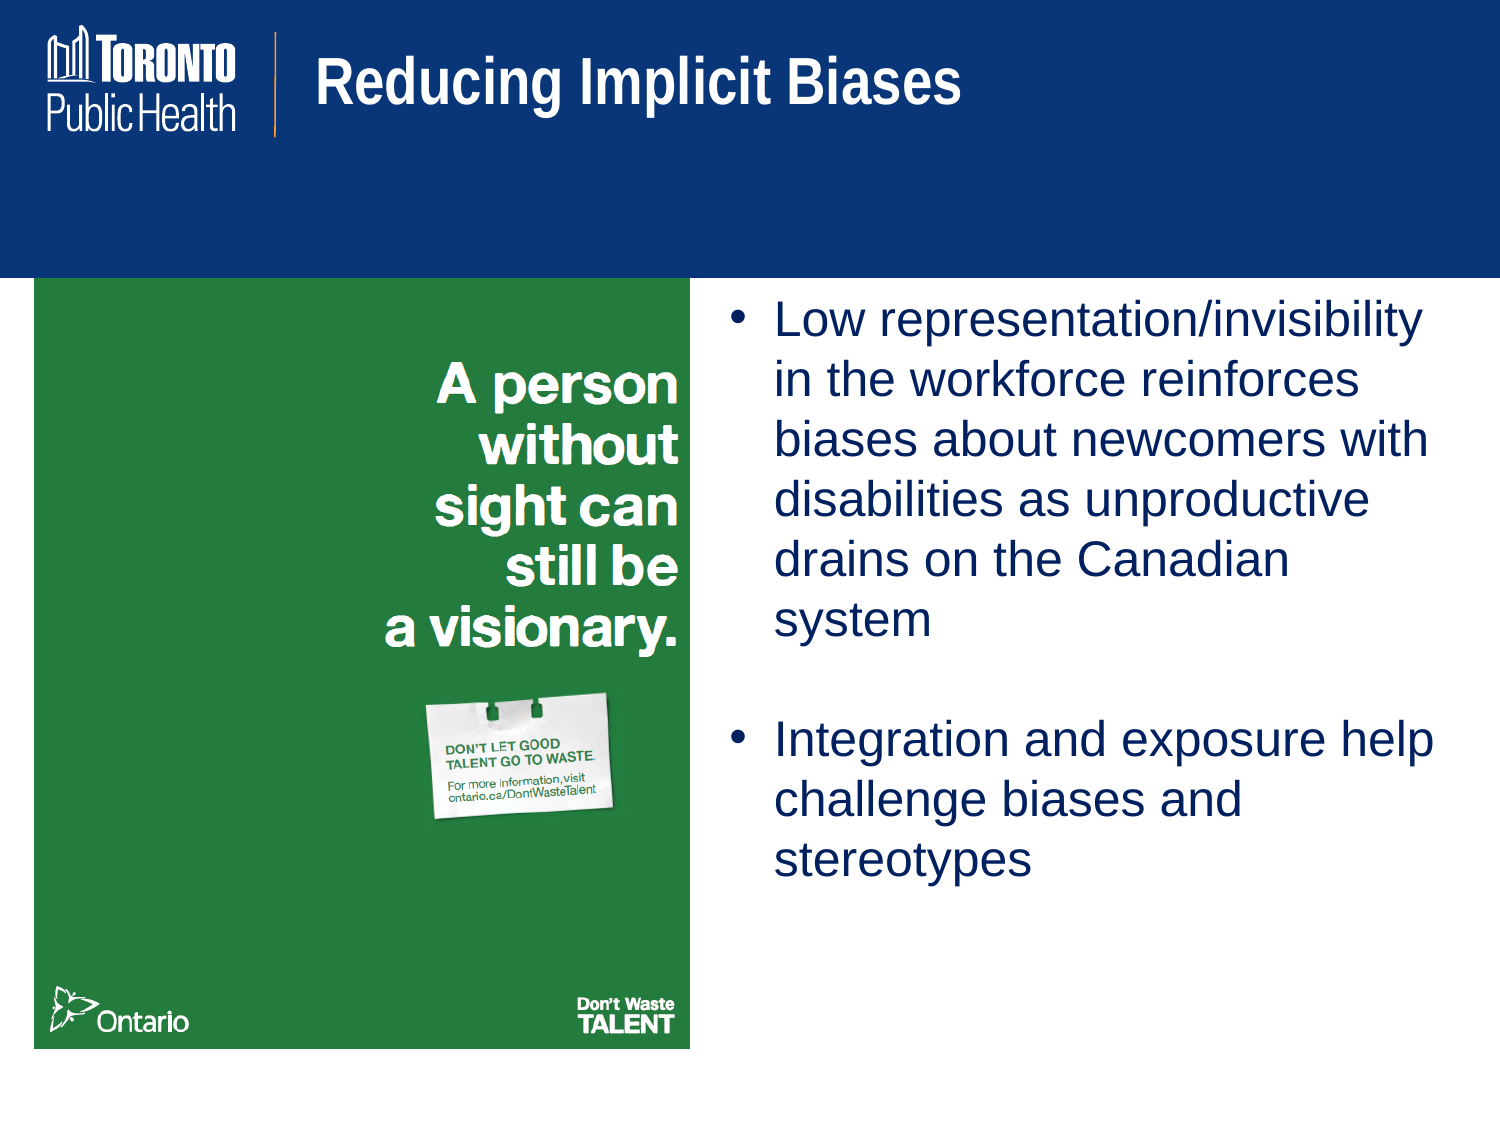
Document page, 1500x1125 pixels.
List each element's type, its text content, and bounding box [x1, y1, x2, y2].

title Reducing Implicit Biases [0, 0, 1500, 278]
picture [20, 278, 703, 1059]
text_box [62, 224, 1488, 402]
text_box Low representation/invisibility in the workforce reinforces biases about newcomers with disabilities as unproductive drains on the Canadian system Integration and exposure help challenge biases and stereotypes [714, 278, 1459, 894]
picture [47, 24, 236, 132]
